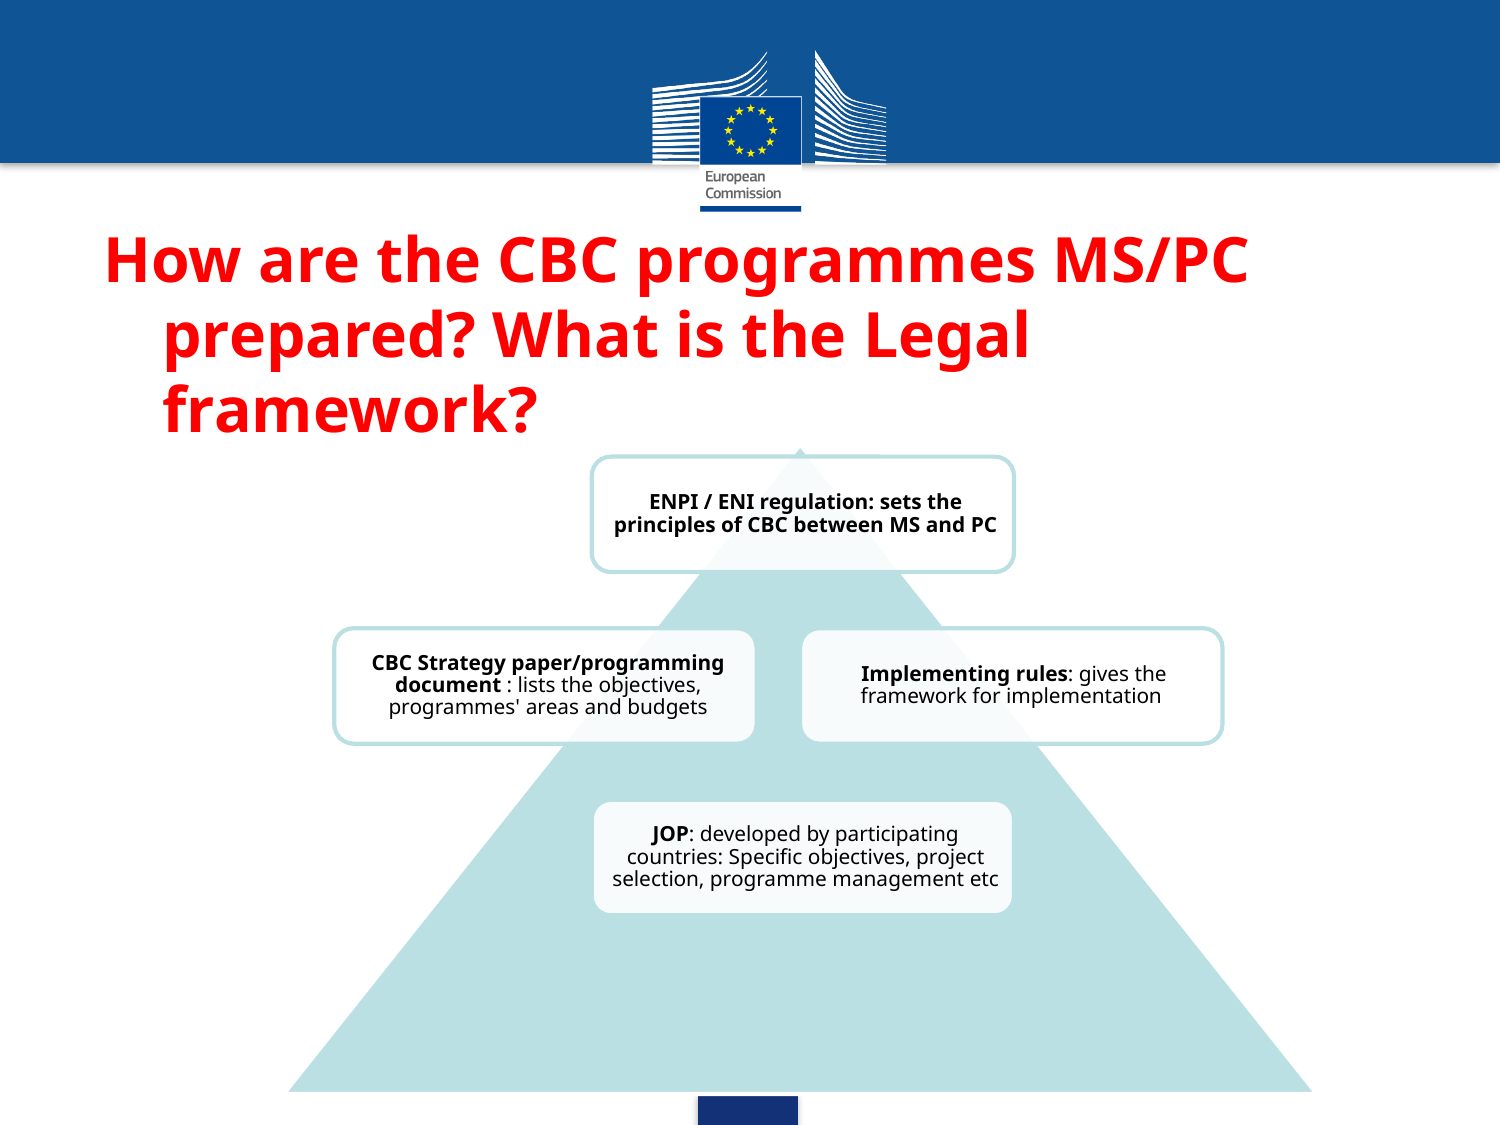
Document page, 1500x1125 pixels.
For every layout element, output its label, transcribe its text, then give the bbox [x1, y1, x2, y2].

title How are the CBC programmes MS/PC prepared? What is the Legal framework? [88, 255, 1439, 410]
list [123, 444, 1318, 1095]
